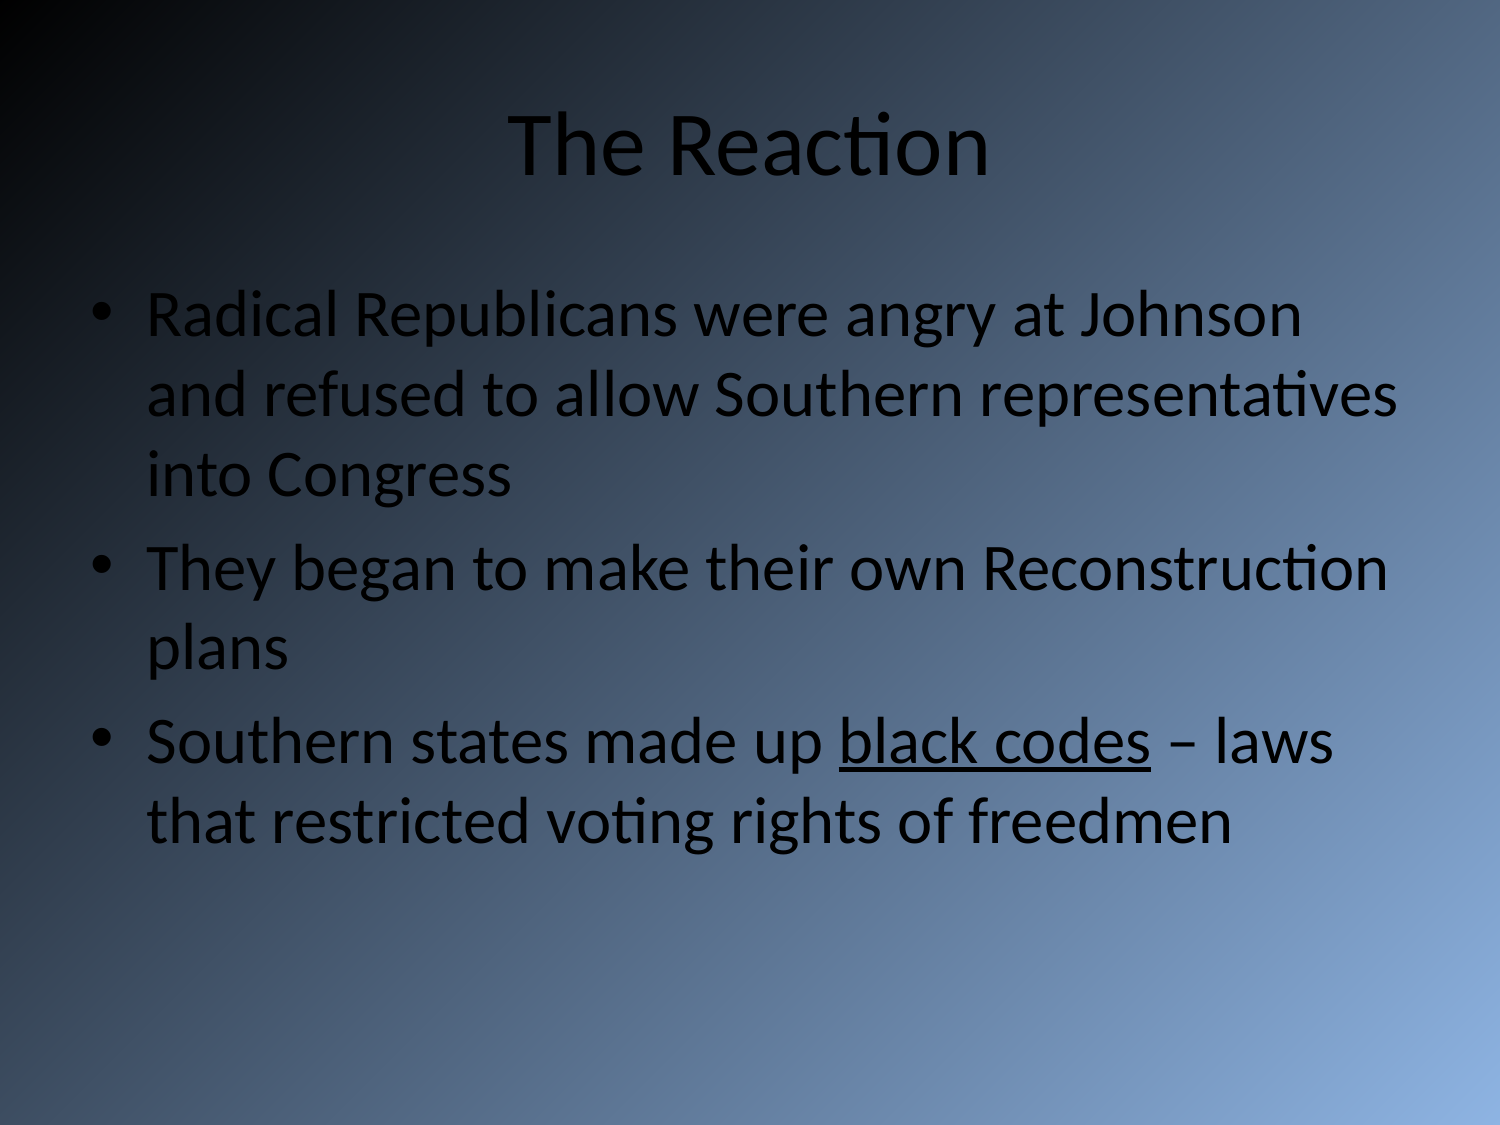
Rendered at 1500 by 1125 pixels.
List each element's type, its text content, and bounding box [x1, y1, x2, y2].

title The Reaction [75, 45, 1425, 233]
list Radical Republicans were angry at Johnson and refused to allow Southern representatives into Congress They began to make their own Reconstruction plans Southern states made up black codes – laws that restricted voting rights of freedmen [75, 262, 1425, 1005]
